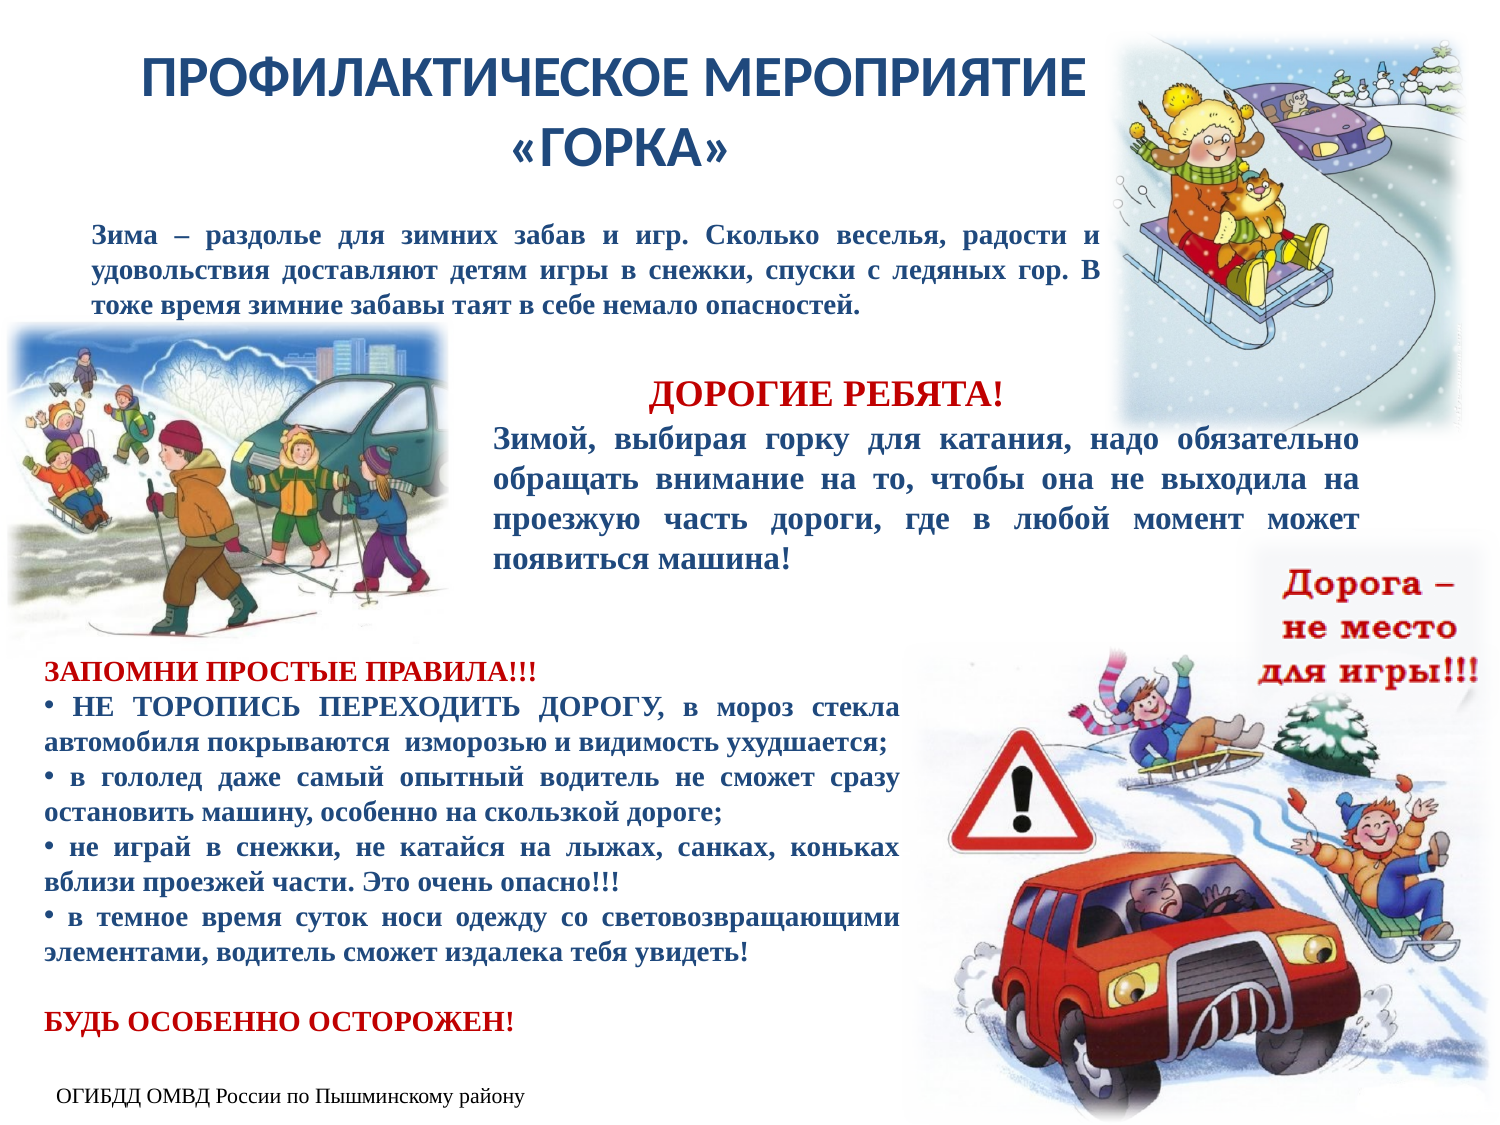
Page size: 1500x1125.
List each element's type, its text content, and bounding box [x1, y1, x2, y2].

text_box ОГИБДД ОМВД России по Пышминскому району [41, 1074, 857, 1116]
text_box ПРОФИЛАКТИЧЕСКОЕ МЕРОПРИЯТИЕ «ГОРКА» [0, 30, 1103, 186]
picture [901, 526, 1500, 1125]
picture [1104, 30, 1470, 443]
text_box ДОРОГИЕ РЕБЯТА! [549, 361, 1099, 408]
text_box ЗАПОМНИ ПРОСТЫЕ ПРАВИЛА!!! НЕ ТОРОПИСЬ ПЕРЕХОДИТЬ ДОРОГУ, в мороз стекла автомобиля покрываются изморозью и видимость ухудшается; в гололед даже самый опытный водитель не сможет сразу остановить машину, особенно на скользкой дороге; не играй в снежки, не катайся на лыжах, санках, коньках вблизи проезжей части. Это очень опасно!!! в темное время суток носи одежду со световозвращающими элементами, водитель сможет издалека тебя увидеть! БУДЬ ОСОБЕННО ОСТОРОЖЕН! [29, 645, 897, 1045]
picture [0, 314, 455, 662]
text_box Зима – раздолье для зимних забав и игр. Сколько веселья, радости и удовольствия доставляют детям игры в снежки, спуски с ледяных гор. В тоже время зимние забавы таят в себе немало опасностей. [76, 208, 1099, 328]
text_box Зимой, выбирая горку для катания, надо обязательно обращать внимание на то, чтобы она не выходила на проезжую часть дороги, где в любой момент может появиться машина! [478, 408, 1376, 584]
